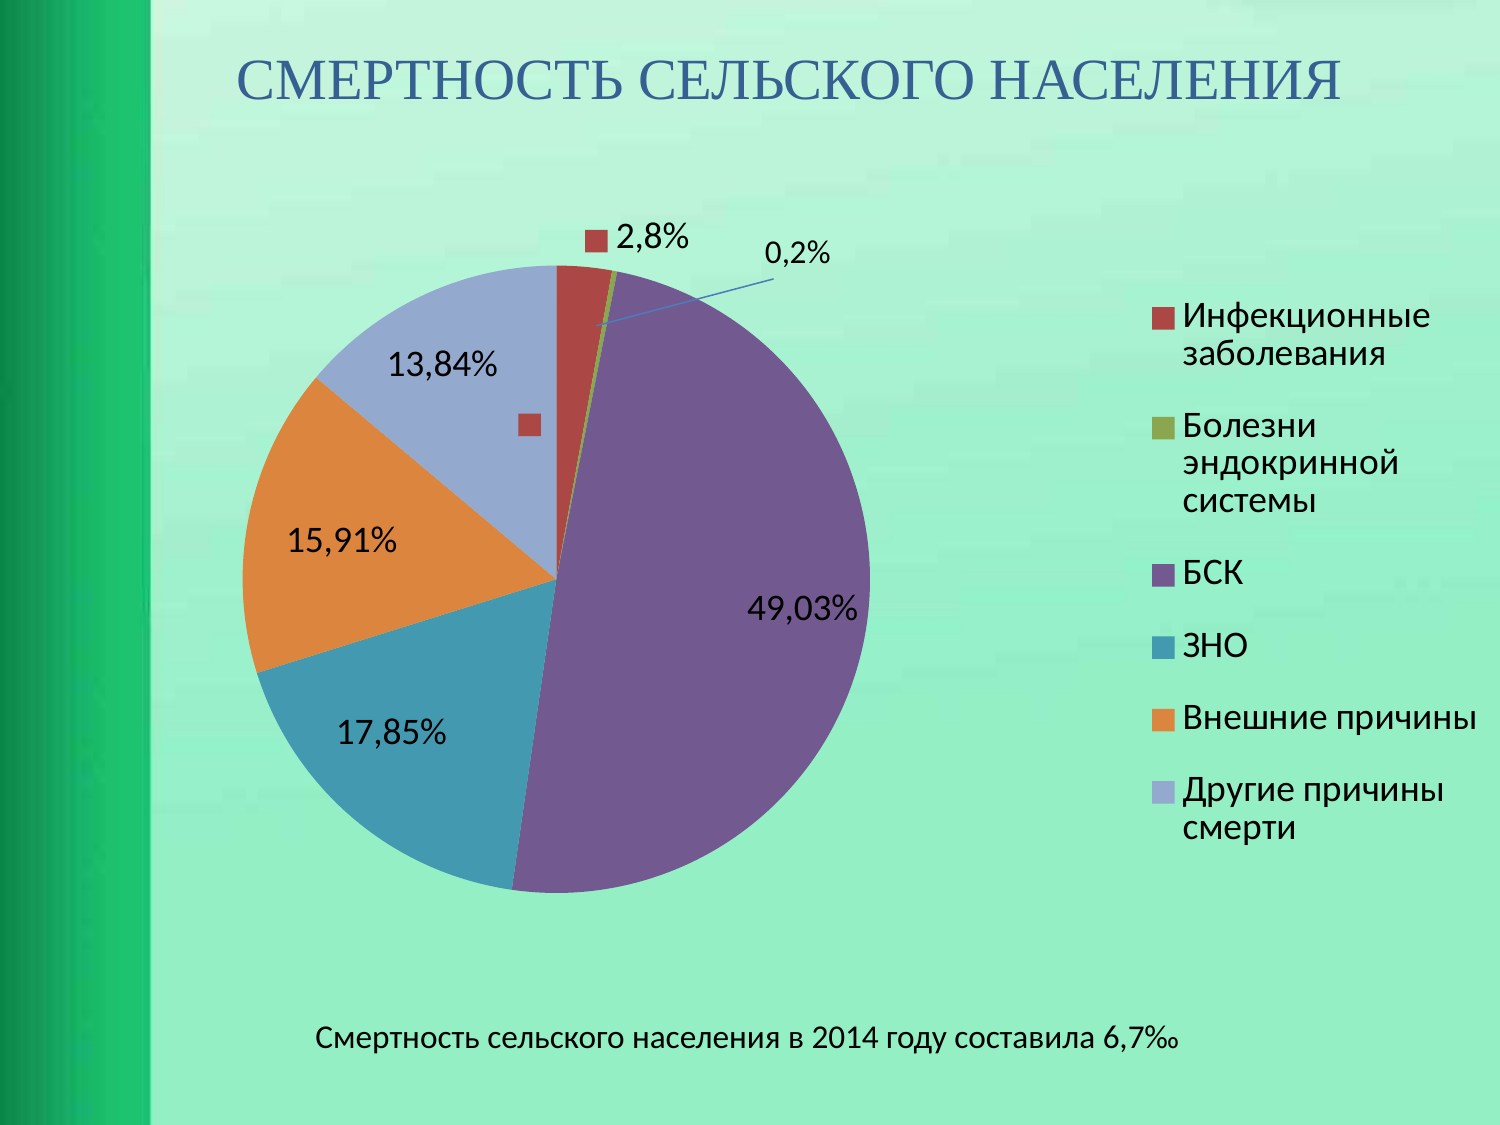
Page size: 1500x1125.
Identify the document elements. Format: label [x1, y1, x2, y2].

chart [152, 140, 1500, 1008]
picture [0, 0, 1500, 1125]
